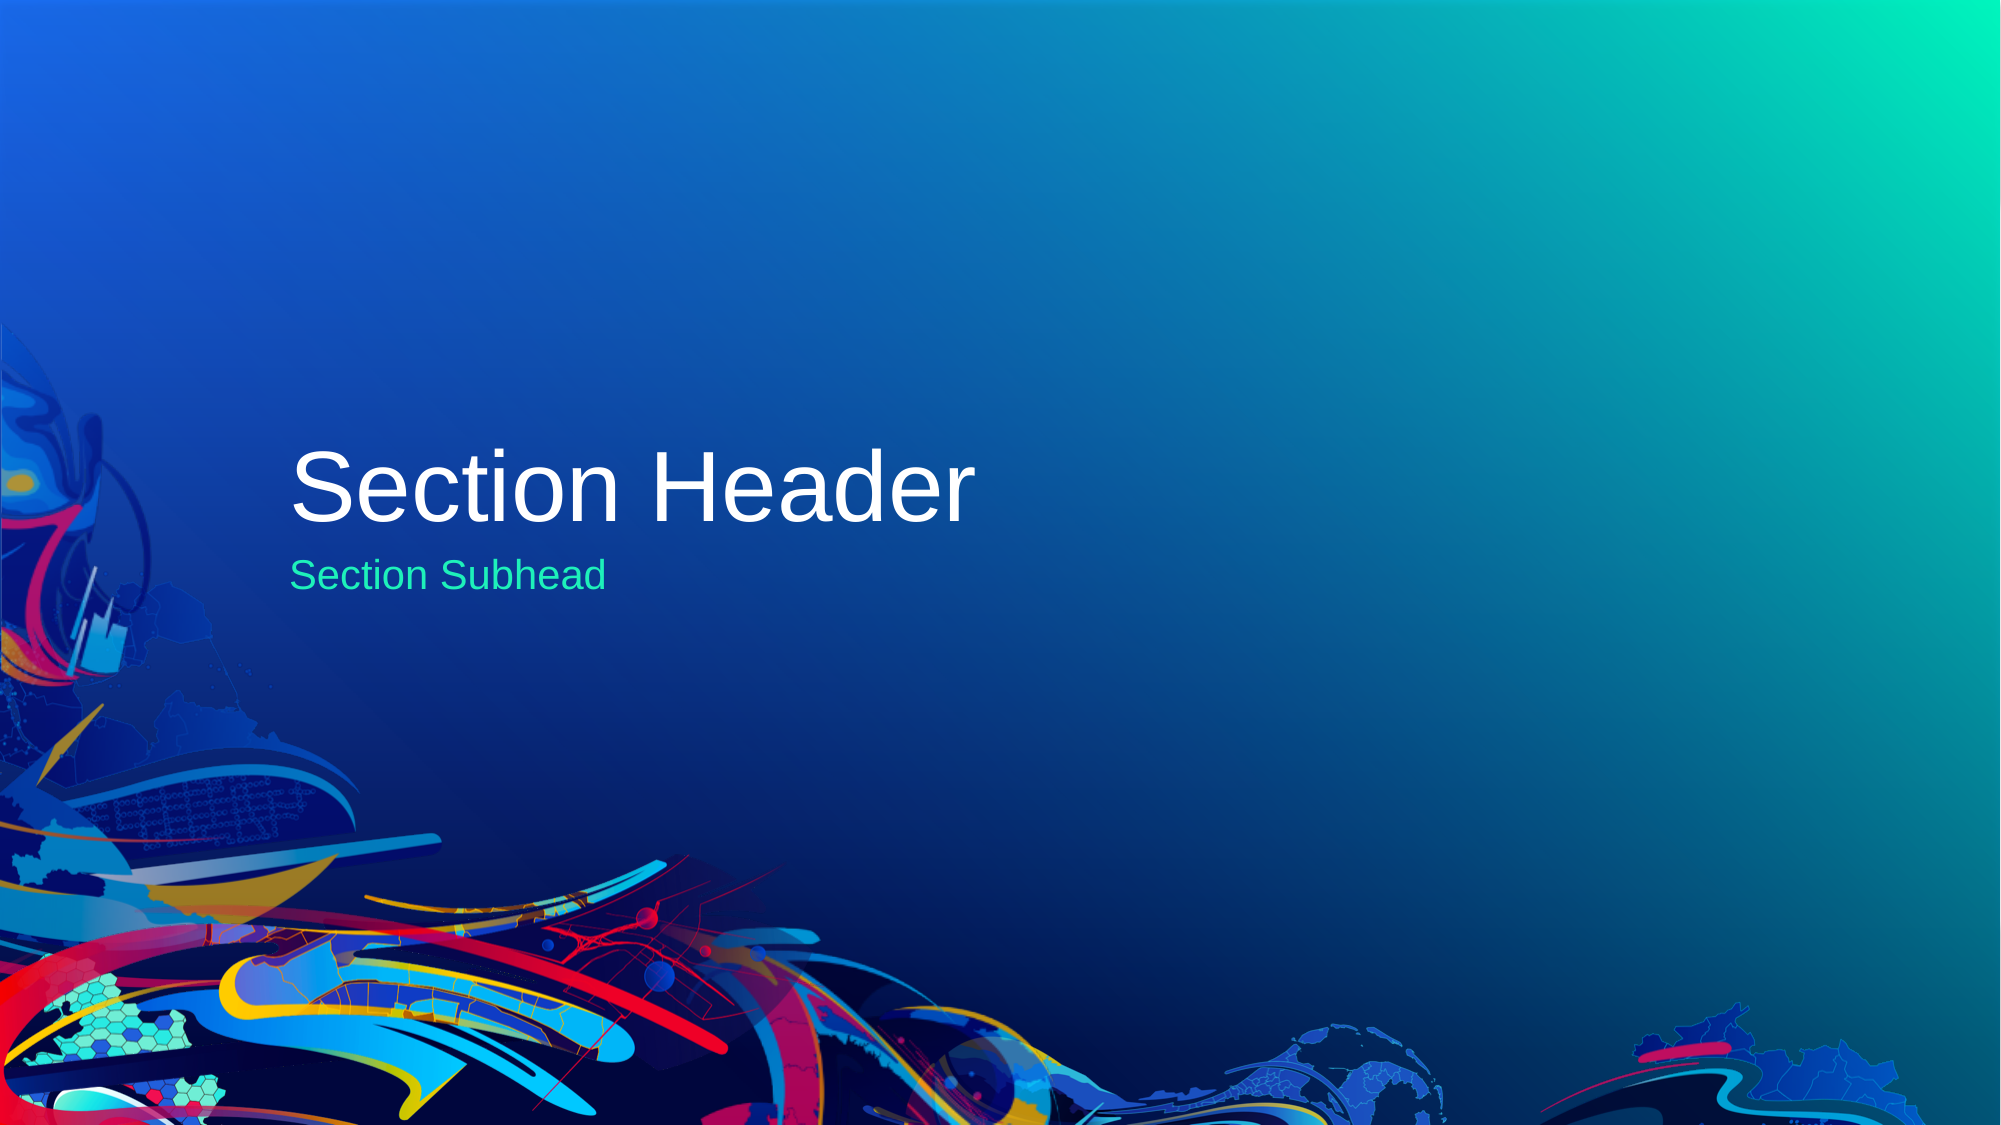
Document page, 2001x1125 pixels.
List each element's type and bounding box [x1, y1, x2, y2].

text_box [0, 0, 2000, 1125]
